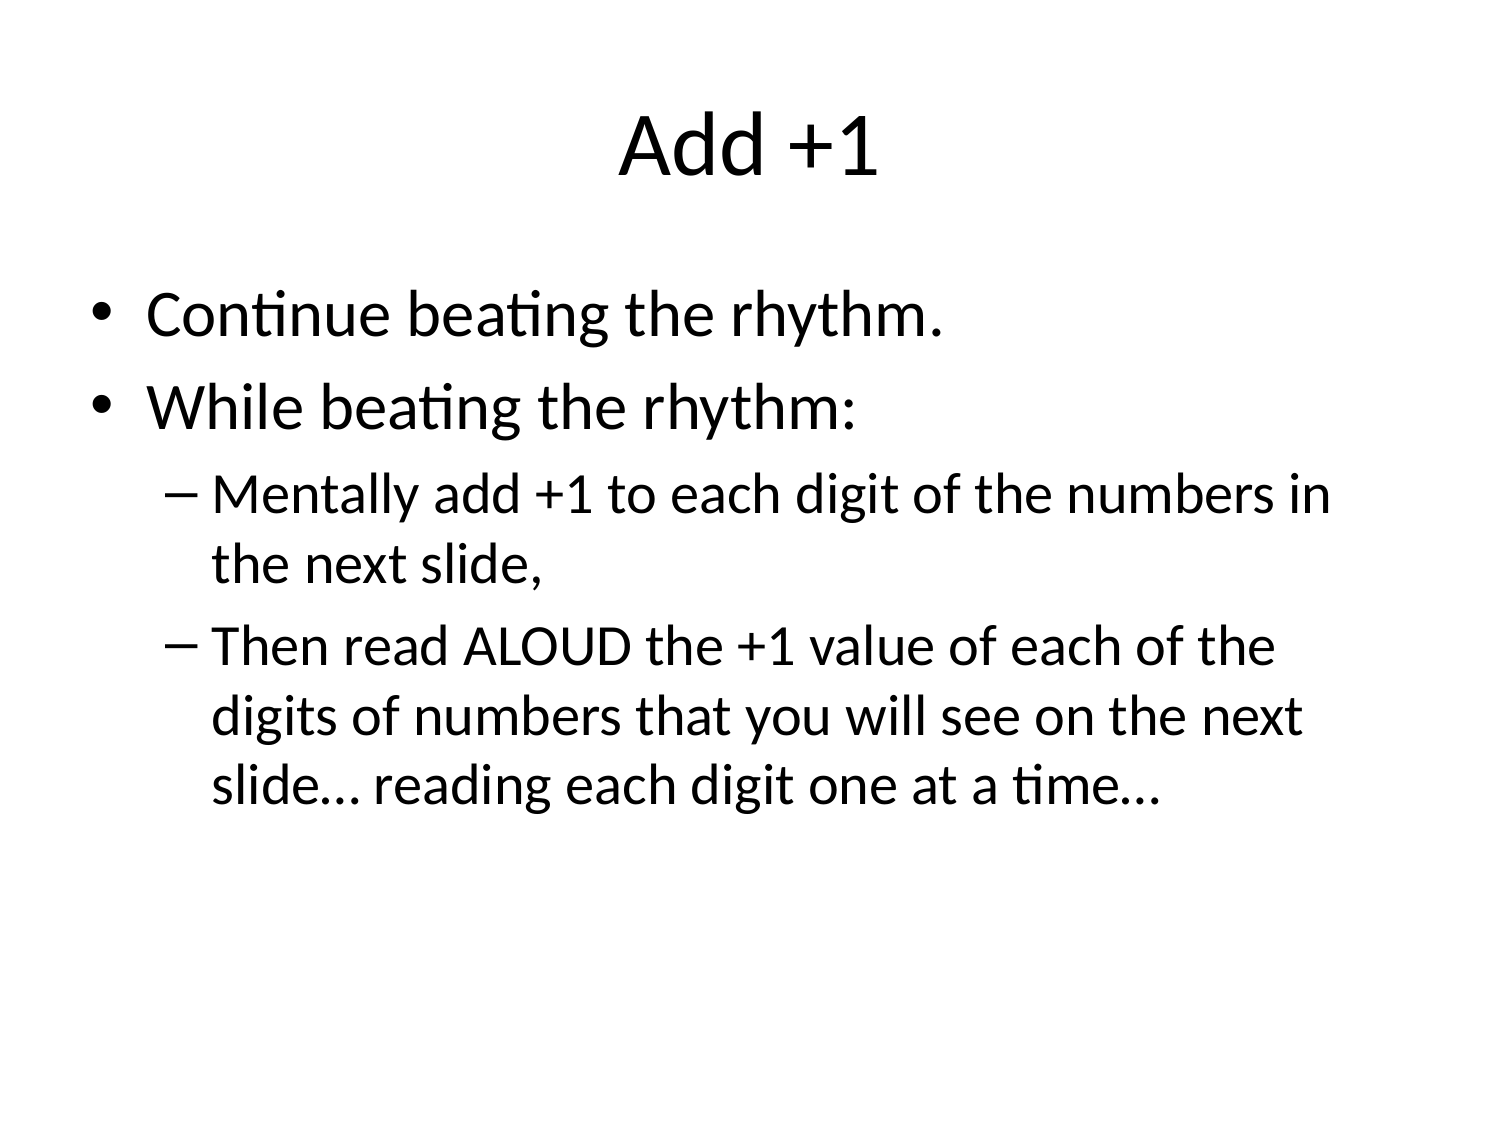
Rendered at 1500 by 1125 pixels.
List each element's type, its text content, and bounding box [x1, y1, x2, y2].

list Continue beating the rhythm. While beating the rhythm: Mentally add +1 to each digit of the numbers in the next slide, Then read ALOUD the +1 value of each of the digits of numbers that you will see on the next slide… reading each digit one at a time… [75, 262, 1425, 1005]
title Add +1 [75, 45, 1425, 233]
